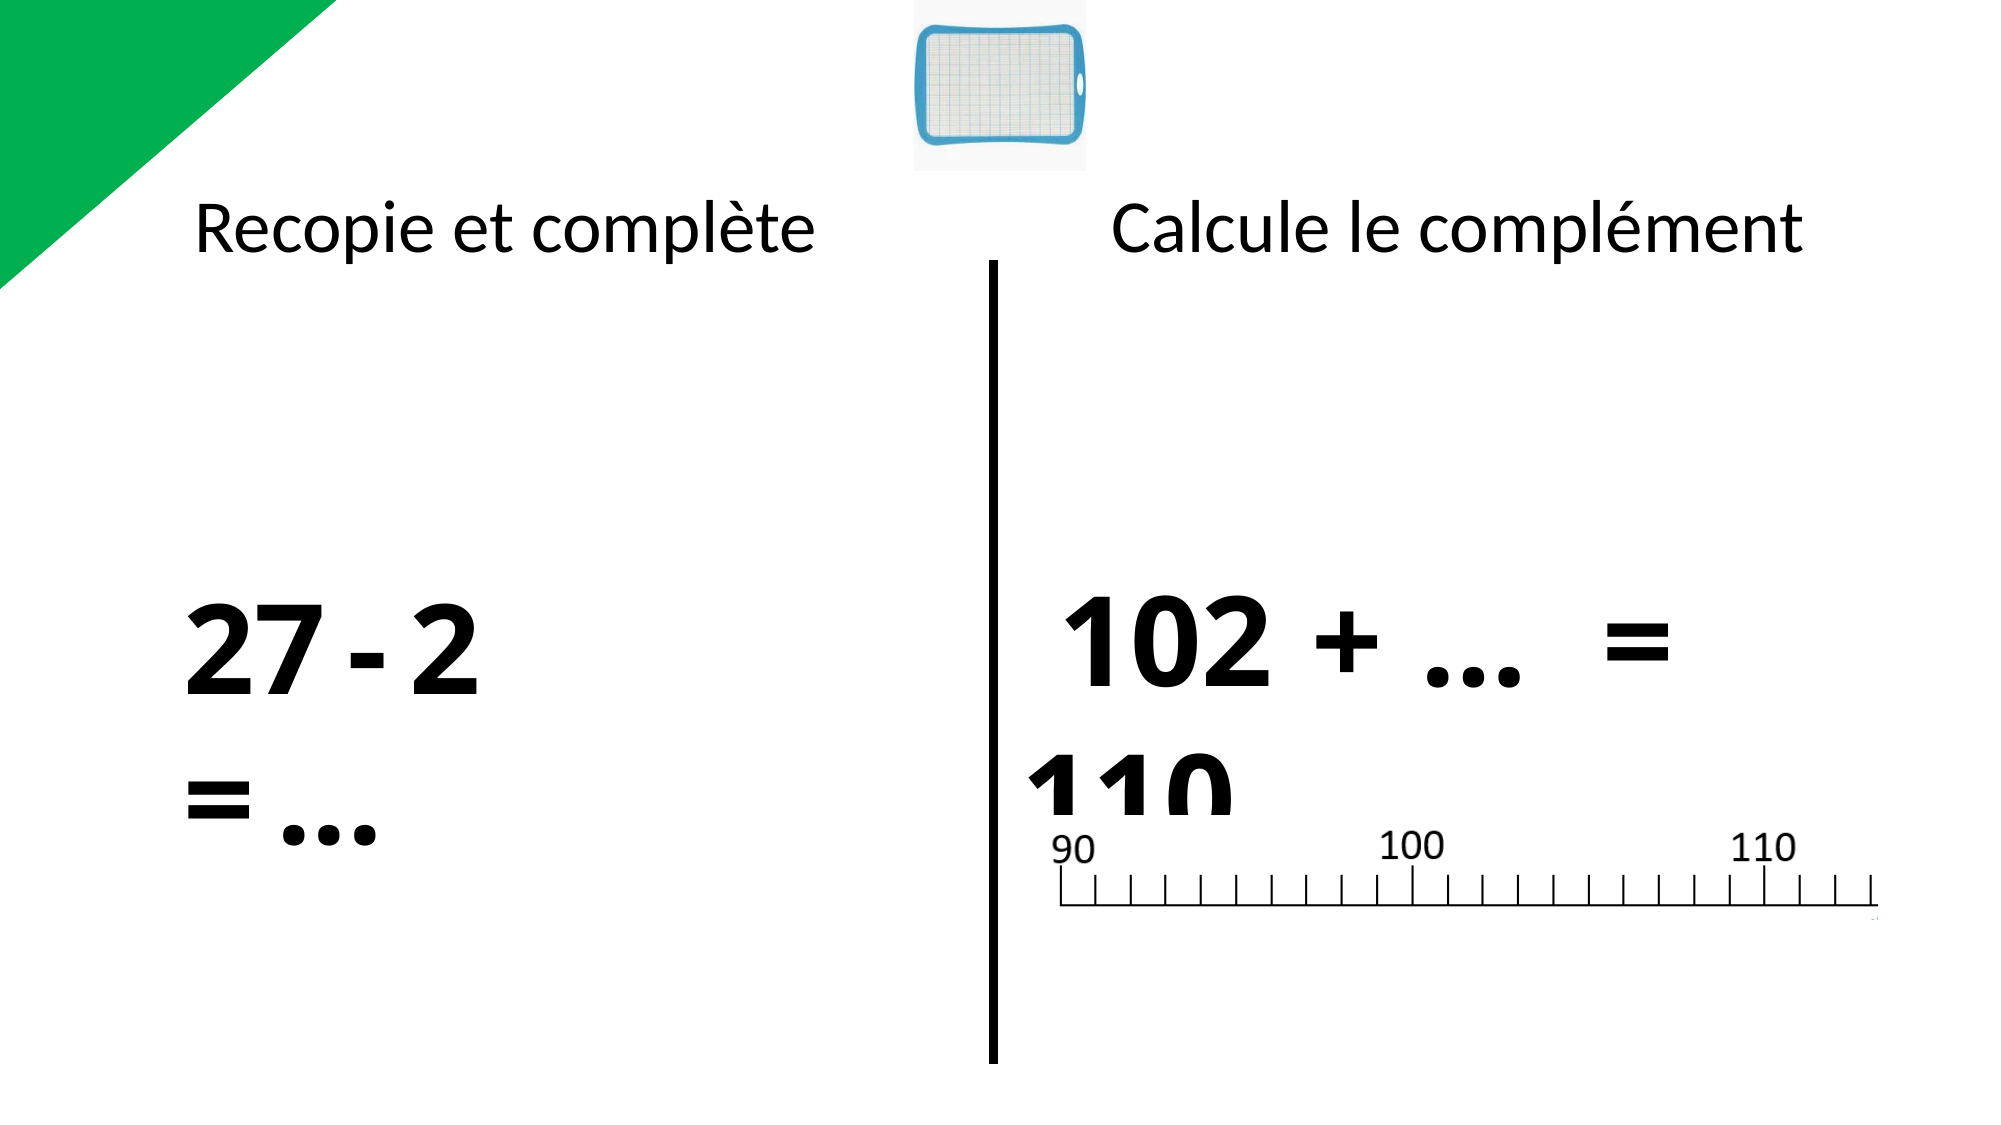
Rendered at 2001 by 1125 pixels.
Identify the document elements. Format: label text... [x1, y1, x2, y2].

text_box Calcule le complément [1096, 170, 1820, 276]
text_box 27 - 2 = ... [168, 562, 678, 878]
text_box [0, 0, 337, 290]
text_box 102 + … = 110 [1006, 511, 1913, 877]
picture [914, 0, 1086, 171]
picture [1039, 815, 1878, 920]
text_box Recopie et complète [179, 170, 833, 276]
